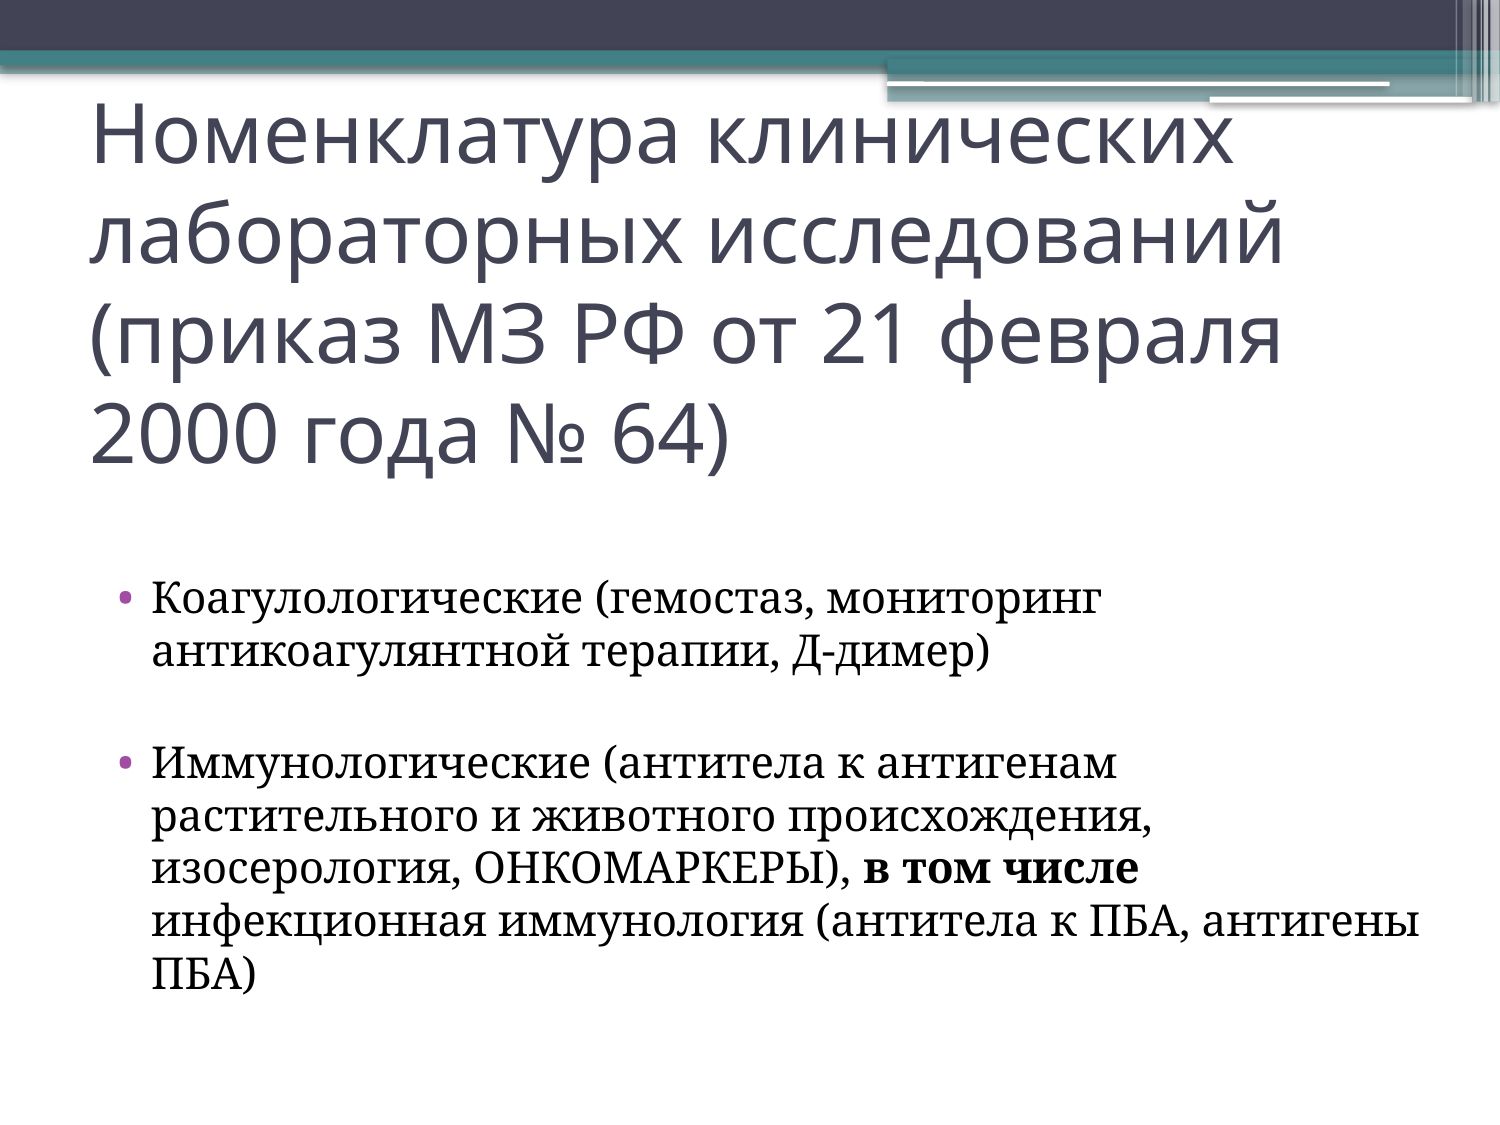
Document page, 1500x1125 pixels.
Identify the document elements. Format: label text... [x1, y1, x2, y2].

title Номенклатура клинических лабораторных исследований (приказ МЗ РФ от 21 февраля 2000 года № 64) [75, 45, 1425, 516]
list Коагулологические (гемостаз, мониторинг антикоагулянтной терапии, Д-димер) Иммунологические (антитела к антигенам растительного и животного происхождения, изосерология, ОНКОМАРКЕРЫ), в том числе инфекционная иммунология (антитела к ПБА, антигены ПБА) [88, 515, 1439, 1010]
